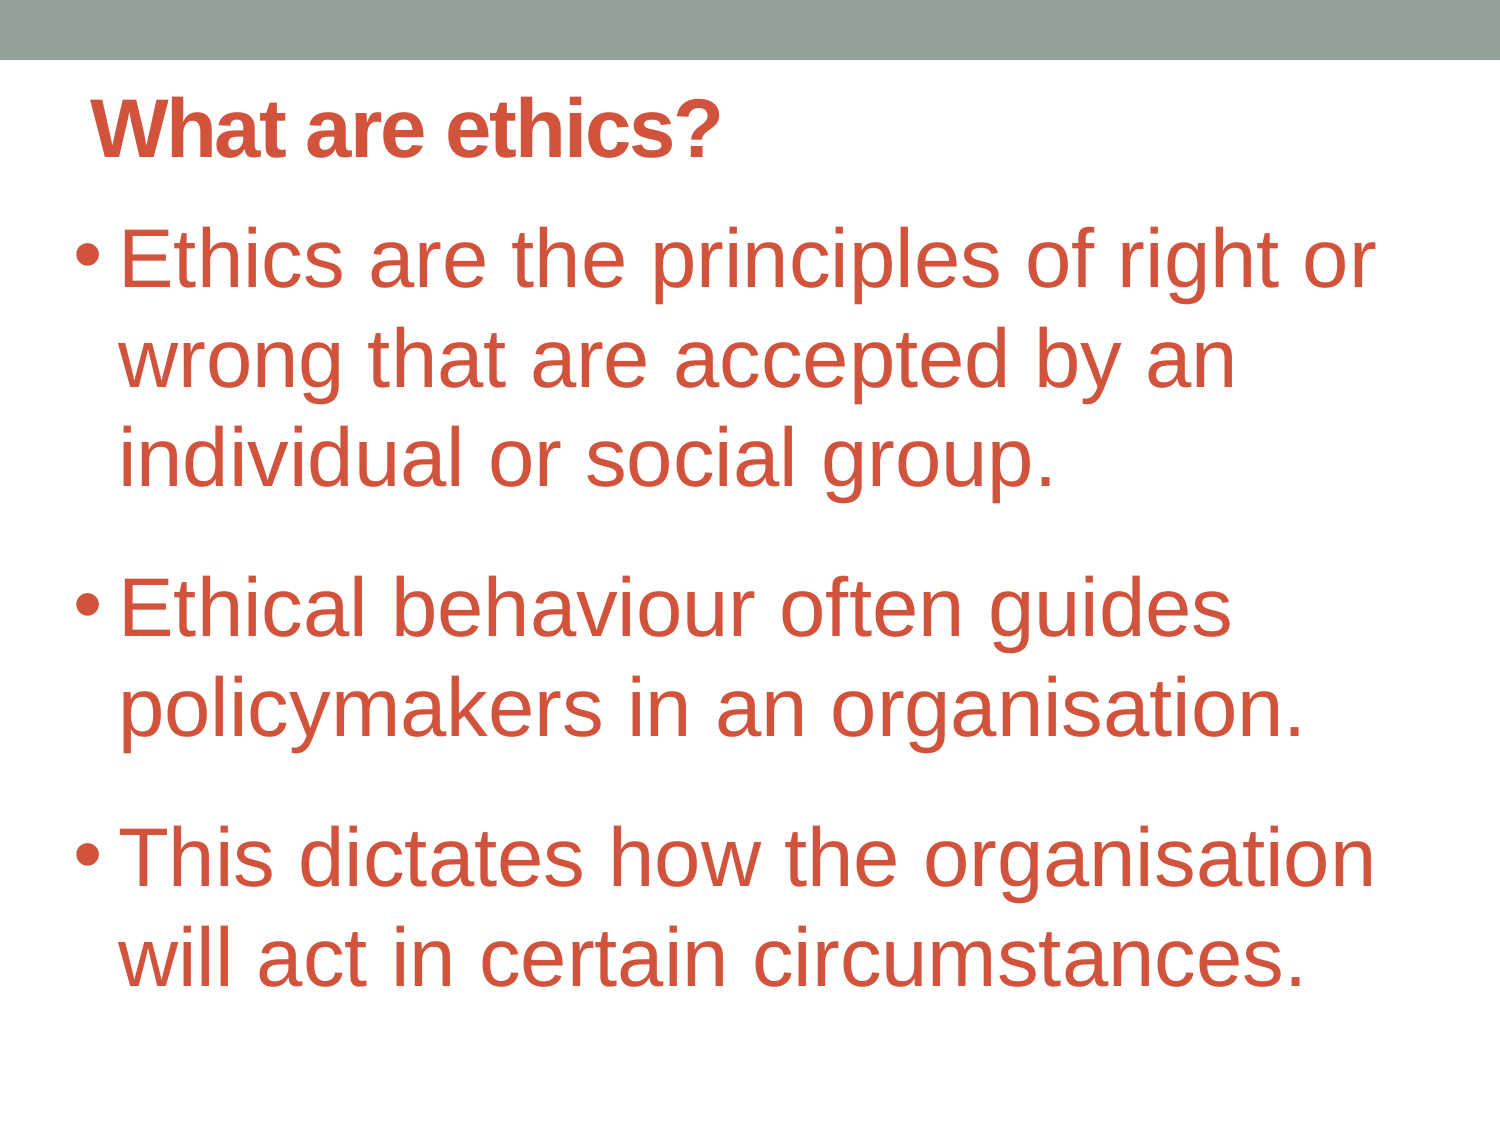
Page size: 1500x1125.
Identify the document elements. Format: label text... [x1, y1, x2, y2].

text_box Ethics are the principles of right or wrong that are accepted by an individual or social group. Ethical behaviour often guides policymakers in an organisation. This dictates how the organisation will act in certain circumstances. [58, 196, 1453, 1011]
title What are ethics? [75, 42, 1425, 196]
